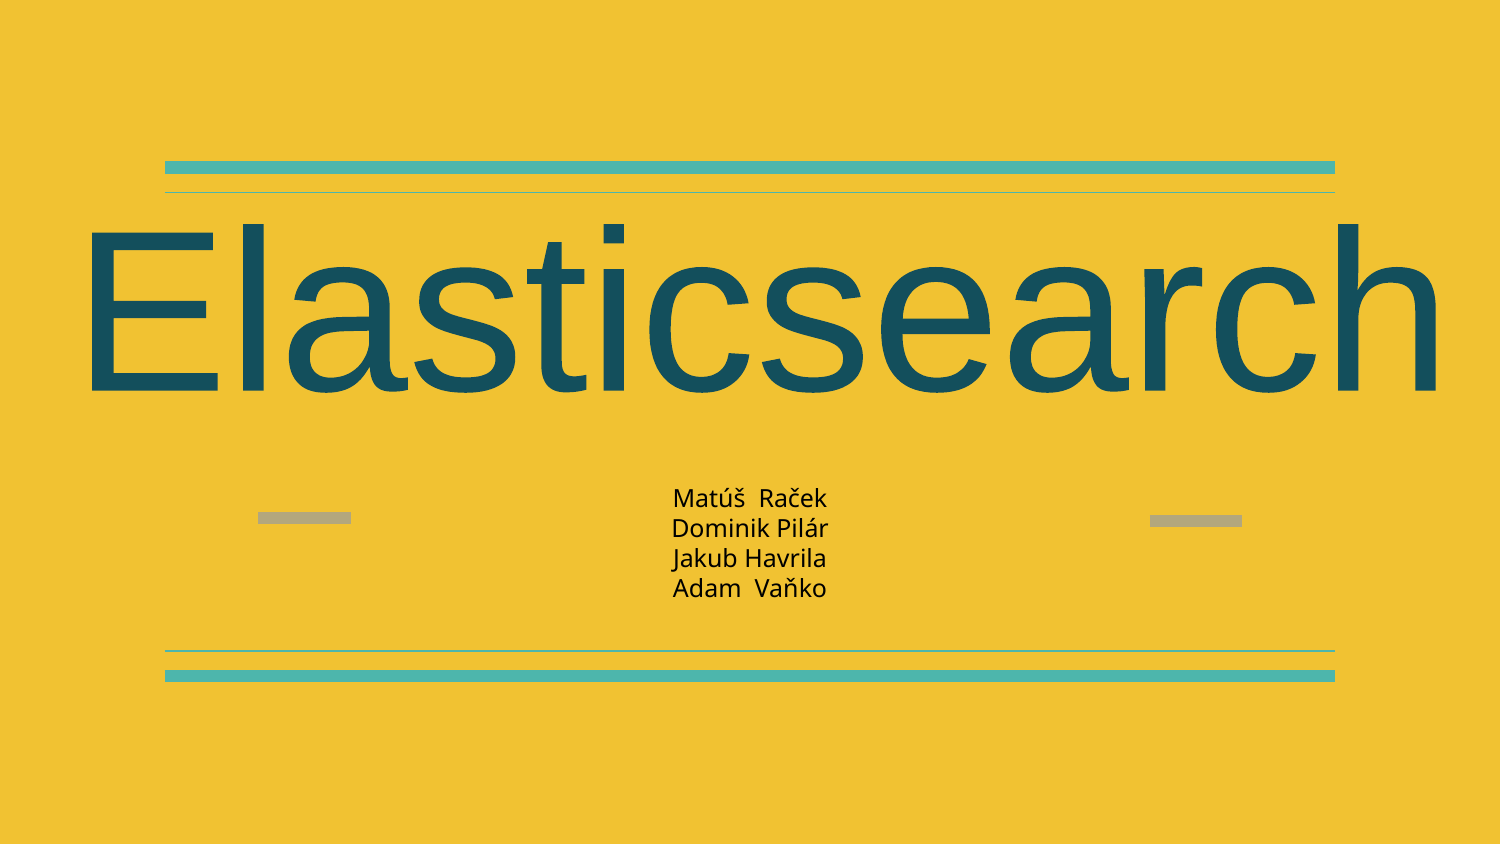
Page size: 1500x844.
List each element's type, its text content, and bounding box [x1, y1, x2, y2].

subtitle Matúš Raček Dominik Pilár Jakub Havrila Adam Vaňko [350, 467, 1150, 617]
